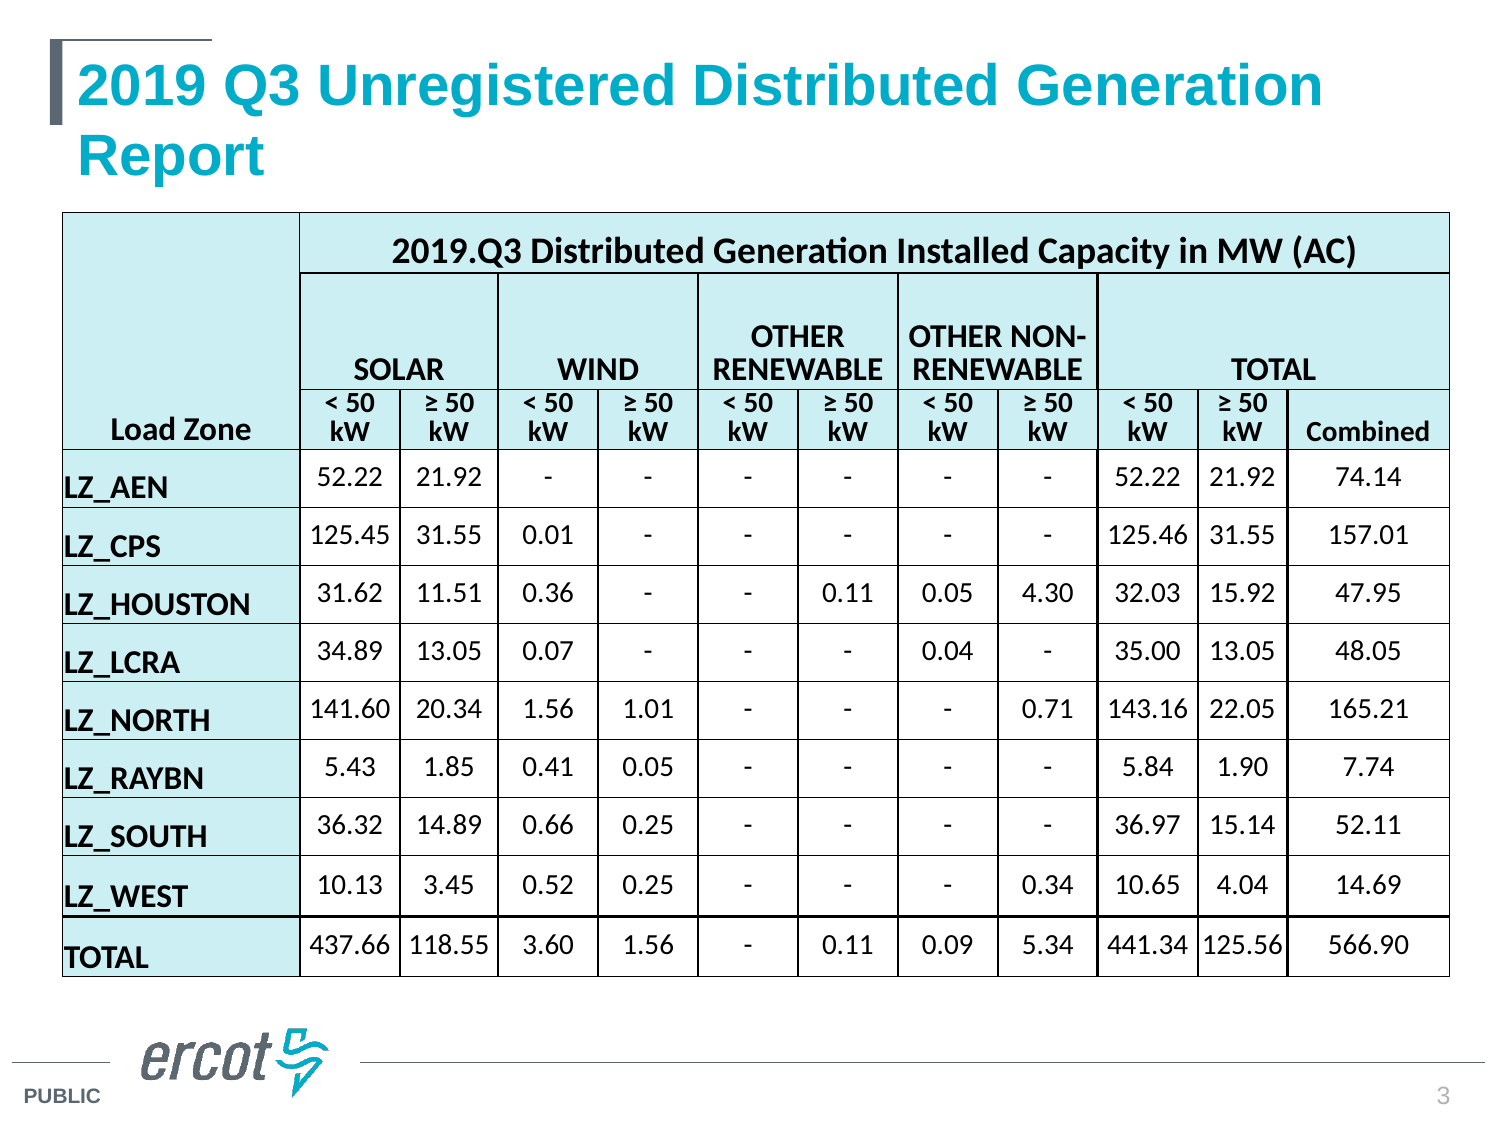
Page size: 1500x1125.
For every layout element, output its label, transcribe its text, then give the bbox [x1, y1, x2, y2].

table_cell LZ_WEST [63, 856, 299, 915]
table_cell - [699, 624, 797, 681]
table_cell - [999, 624, 1096, 681]
table_header 2019.Q3 Distributed Generation Installed Capacity in MW (AC) [300, 213, 1449, 272]
slide_number 3 [1400, 1076, 1488, 1113]
table_cell - [799, 450, 897, 507]
table_cell - [799, 624, 897, 681]
table_cell 0.41 [499, 740, 597, 797]
table_cell 1.85 [401, 740, 497, 797]
table_cell 125.45 [301, 508, 399, 565]
table_cell - [699, 918, 797, 976]
table_cell 157.01 [1289, 508, 1449, 565]
table_cell 0.09 [899, 918, 997, 976]
table_cell 15.14 [1199, 798, 1286, 855]
table_cell 52.11 [1289, 798, 1449, 855]
table_cell - [699, 682, 797, 739]
table_cell 5.84 [1099, 740, 1197, 797]
table_cell LZ_CPS [63, 508, 299, 565]
table_cell ≥ 50 kW [599, 390, 697, 449]
table_cell 566.90 [1289, 918, 1449, 976]
table_cell 141.60 [301, 682, 399, 739]
table_cell 21.92 [401, 450, 497, 507]
table_cell 36.32 [301, 798, 399, 855]
picture [137, 1024, 332, 1100]
table_cell - [799, 508, 897, 565]
table_cell 0.04 [899, 624, 997, 681]
table_cell - [999, 740, 1096, 797]
table_cell OTHER RENEWABLE [699, 274, 897, 389]
table_cell 52.22 [1099, 450, 1197, 507]
table_cell ≥ 50 kW [799, 390, 897, 449]
table_cell 1.56 [499, 682, 597, 739]
table_cell TOTAL [1099, 274, 1449, 389]
table_cell 1.90 [1199, 740, 1286, 797]
table_cell 143.16 [1099, 682, 1197, 739]
table_cell 10.65 [1099, 856, 1197, 915]
table_cell 4.04 [1199, 856, 1286, 915]
table_cell 14.69 [1289, 856, 1449, 915]
table_cell 74.14 [1289, 450, 1449, 507]
table_cell WIND [499, 274, 697, 389]
table_cell < 50 kW [1099, 390, 1197, 449]
table_cell - [799, 798, 897, 855]
table_cell LZ_HOUSTON [63, 566, 299, 623]
table_cell ≥ 50 kW [999, 390, 1097, 449]
table_cell 118.55 [401, 918, 497, 976]
table_cell LZ_LCRA [63, 624, 299, 681]
table_cell 52.22 [301, 450, 399, 507]
table_cell SOLAR [301, 274, 497, 389]
table_cell - [699, 856, 797, 915]
table_cell 0.05 [599, 740, 697, 797]
table_cell 3.45 [401, 856, 497, 915]
table_cell - [999, 450, 1096, 507]
table_cell 11.51 [401, 566, 497, 623]
table_cell - [799, 682, 897, 739]
table_cell OTHER NON-RENEWABLE [899, 274, 1096, 389]
table_cell < 50 kW [699, 390, 797, 449]
table_cell ≥ 50 kW [401, 390, 497, 449]
table_cell 0.36 [499, 566, 597, 623]
table_cell 32.03 [1099, 566, 1197, 623]
table_cell - [799, 856, 897, 915]
table_cell - [799, 740, 897, 797]
table_cell - [899, 856, 997, 915]
table_cell 31.55 [401, 508, 497, 565]
table_cell < 50 kW [499, 390, 597, 449]
table_cell LZ_AEN [63, 450, 299, 507]
table_cell 0.11 [799, 566, 897, 623]
table_cell 22.05 [1199, 682, 1286, 739]
table_cell - [699, 508, 797, 565]
table_cell 1.56 [599, 918, 697, 976]
table_cell - [899, 508, 997, 565]
table_cell LZ_NORTH [63, 682, 299, 739]
table_cell - [699, 798, 797, 855]
table_cell 0.11 [799, 918, 897, 976]
table_cell 13.05 [401, 624, 497, 681]
table_cell 437.66 [301, 918, 399, 976]
table_cell - [599, 508, 697, 565]
table_cell 125.46 [1099, 508, 1197, 565]
table_cell 0.66 [499, 798, 597, 855]
table_cell - [899, 740, 997, 797]
table_cell - [699, 566, 797, 623]
table_cell 165.21 [1289, 682, 1449, 739]
table_cell - [599, 624, 697, 681]
table_cell Combined [1289, 390, 1449, 449]
table_cell 441.34 [1099, 918, 1197, 976]
table_cell 1.01 [599, 682, 697, 739]
table_cell - [499, 450, 597, 507]
table_cell 0.25 [599, 798, 697, 855]
table_cell LZ_SOUTH [63, 798, 299, 855]
table_cell 36.97 [1099, 798, 1197, 855]
table_cell < 50 kW [301, 390, 399, 449]
table_cell < 50 kW [899, 390, 997, 449]
table_cell 47.95 [1289, 566, 1449, 623]
table_cell 5.34 [999, 918, 1096, 976]
table_cell 21.92 [1199, 450, 1286, 507]
table_cell 4.30 [999, 566, 1096, 623]
table_cell 0.25 [599, 856, 697, 915]
table_cell TOTAL [63, 918, 299, 976]
table_cell - [999, 508, 1096, 565]
title 2019 Q3 Unregistered Distributed Generation Report [62, 39, 1450, 125]
table_cell 48.05 [1289, 624, 1449, 681]
table_cell 0.05 [899, 566, 997, 623]
table_cell 125.56 [1199, 918, 1286, 976]
table_header Load Zone [63, 213, 299, 449]
table_cell - [599, 566, 697, 623]
table_cell ≥ 50 kW [1199, 390, 1286, 449]
table_cell LZ_RAYBN [63, 740, 299, 797]
table_cell - [699, 740, 797, 797]
table_cell 7.74 [1289, 740, 1449, 797]
table_cell - [899, 798, 997, 855]
table_cell 31.55 [1199, 508, 1286, 565]
table_cell 35.00 [1099, 624, 1197, 681]
table_cell 0.01 [499, 508, 597, 565]
table_cell 5.43 [301, 740, 399, 797]
table_cell 10.13 [301, 856, 399, 915]
table_cell 20.34 [401, 682, 497, 739]
table_cell - [899, 450, 997, 507]
table_cell - [599, 450, 697, 507]
table_cell 0.34 [999, 856, 1096, 915]
table_cell - [899, 682, 997, 739]
table_cell 0.52 [499, 856, 597, 915]
table_cell - [699, 450, 797, 507]
table_cell 34.89 [301, 624, 399, 681]
table_cell 13.05 [1199, 624, 1286, 681]
table_cell 31.62 [301, 566, 399, 623]
table_cell 0.07 [499, 624, 597, 681]
table_cell 0.71 [999, 682, 1096, 739]
table_cell 14.89 [401, 798, 497, 855]
table_cell 15.92 [1199, 566, 1286, 623]
table_cell 3.60 [499, 918, 597, 976]
table_cell - [999, 798, 1096, 855]
